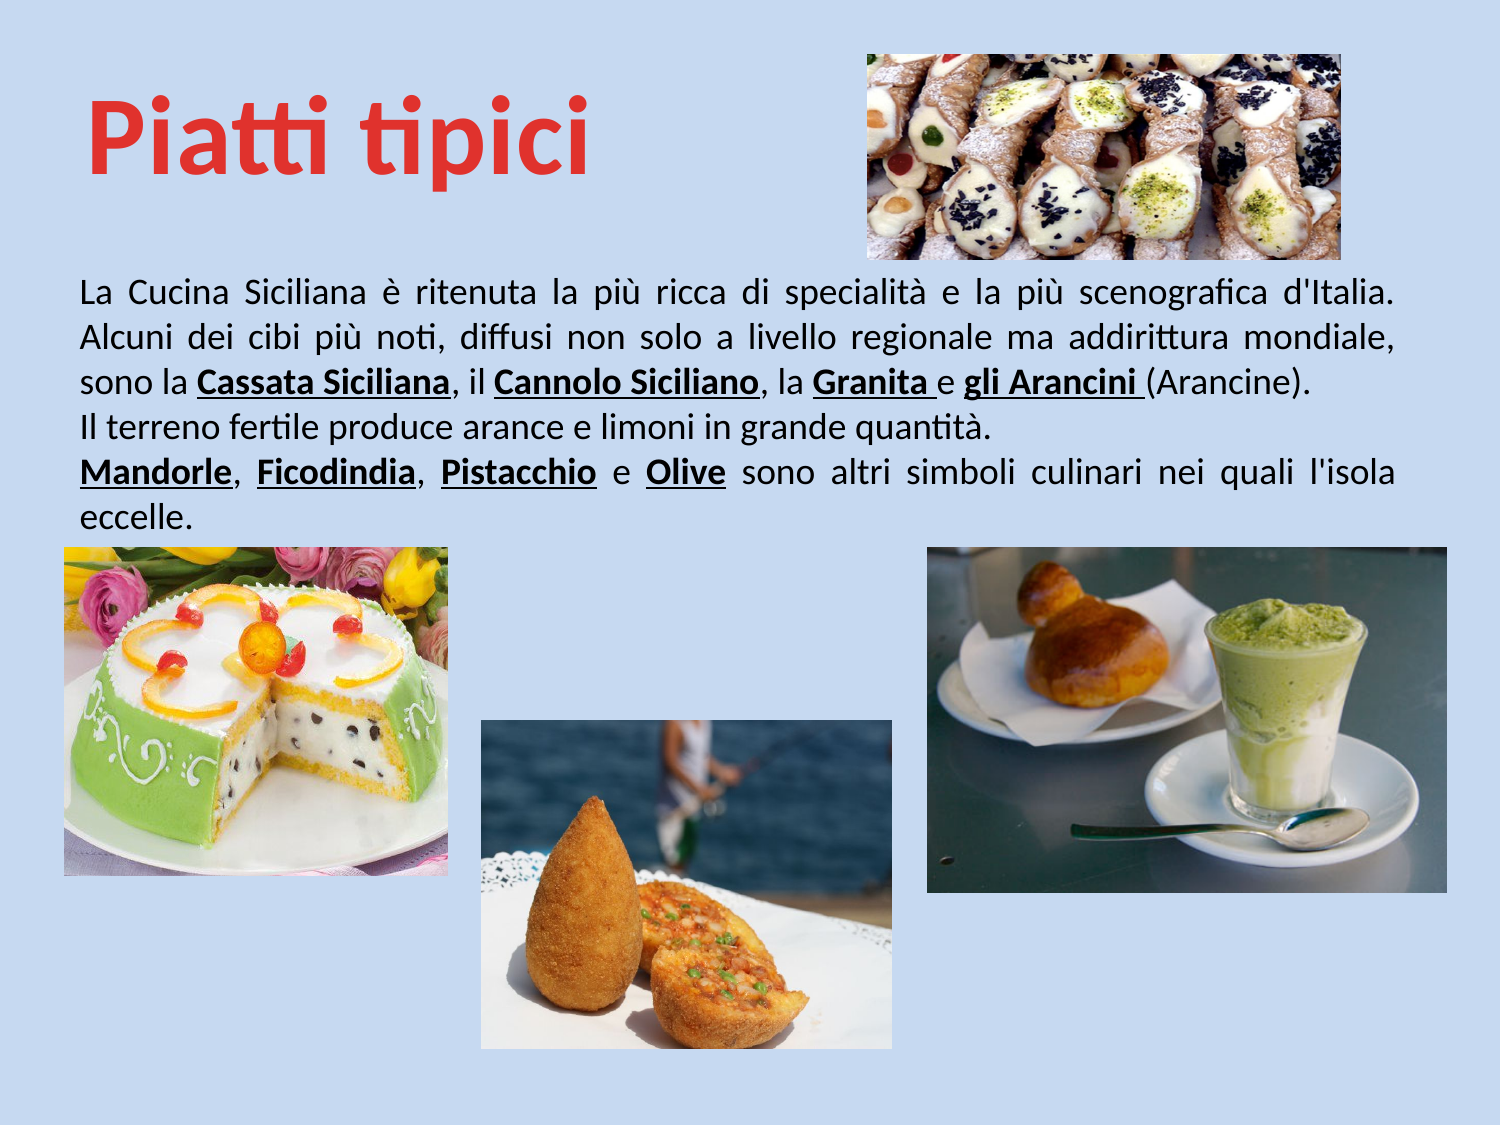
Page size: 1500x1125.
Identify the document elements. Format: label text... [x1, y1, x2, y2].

text_box La Cucina Siciliana è ritenuta la più ricca di specialità e la più scenografica d'Italia. Alcuni dei cibi più noti, diffusi non solo a livello regionale ma addirittura mondiale, sono la Cassata Siciliana, il Cannolo Siciliano, la Granita e gli Arancini (Arancine). Il terreno fertile produce arance e limoni in grande quantità. Mandorle, Ficodindia, Pistacchio e Olive sono altri simboli culinari nei quali l'isola eccelle. [64, 259, 1412, 545]
picture [64, 547, 448, 877]
picture [480, 719, 892, 1049]
text_box Piatti tipici [71, 54, 609, 205]
picture [867, 54, 1341, 260]
picture [926, 547, 1447, 893]
